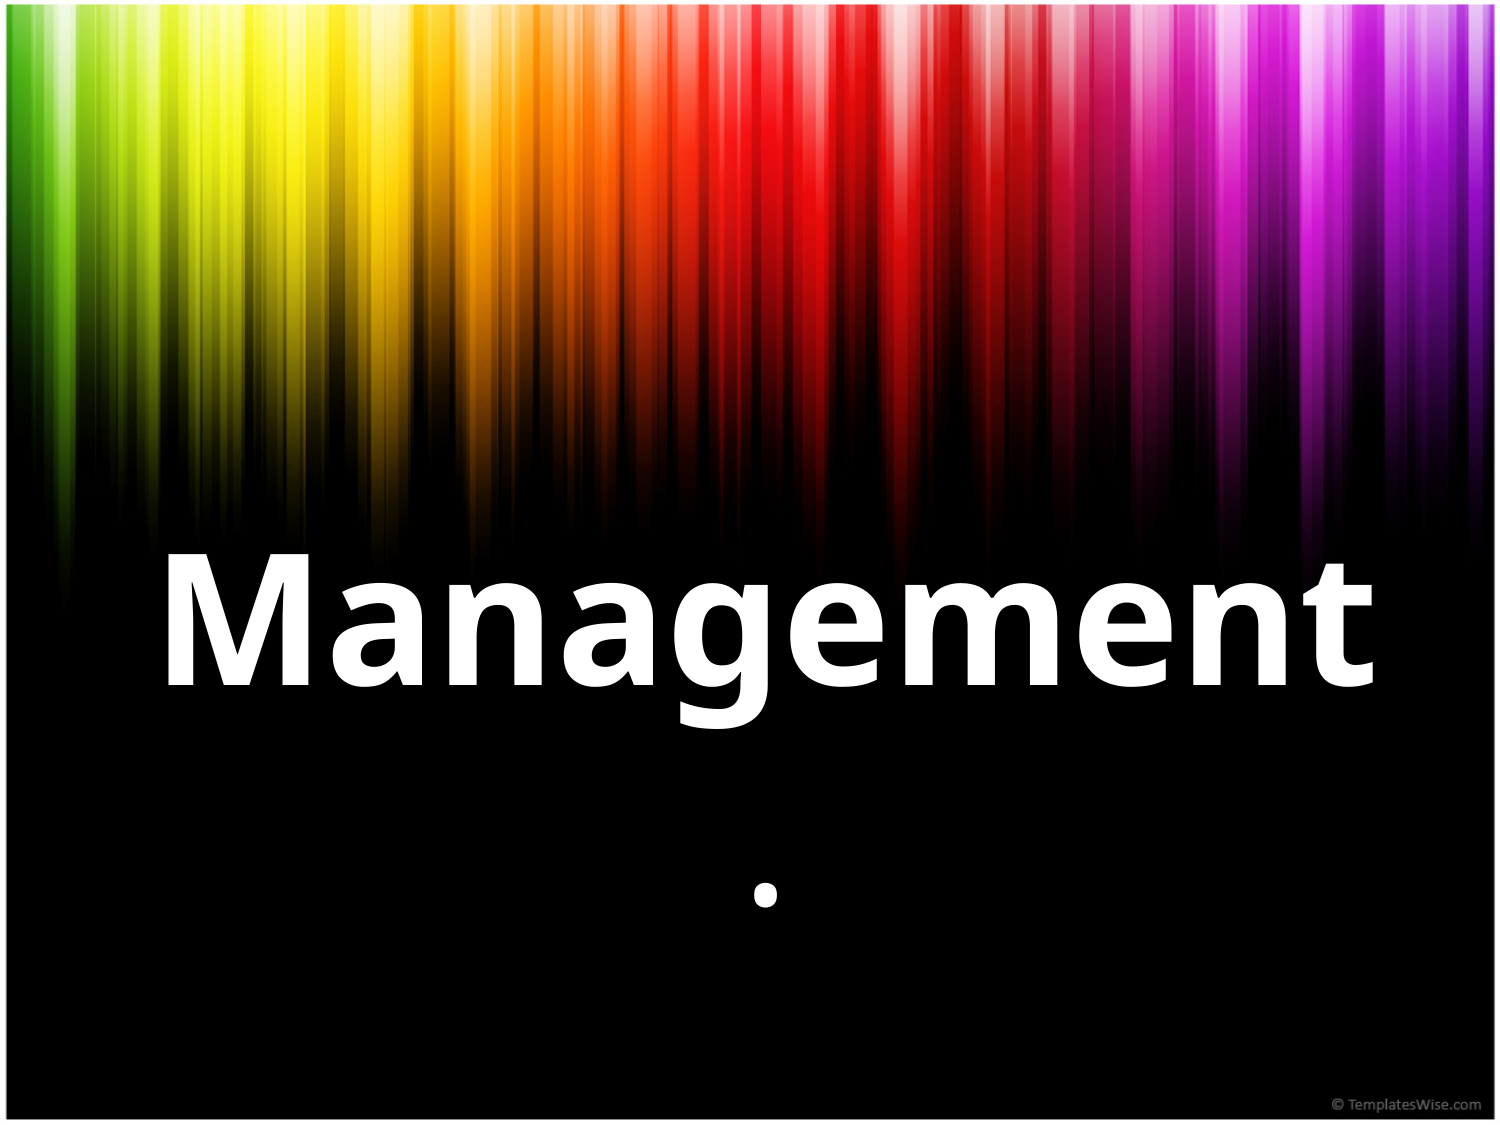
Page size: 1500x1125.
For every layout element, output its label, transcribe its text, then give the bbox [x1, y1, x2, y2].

title Management. [128, 468, 1405, 1125]
picture [0, 0, 1500, 1125]
